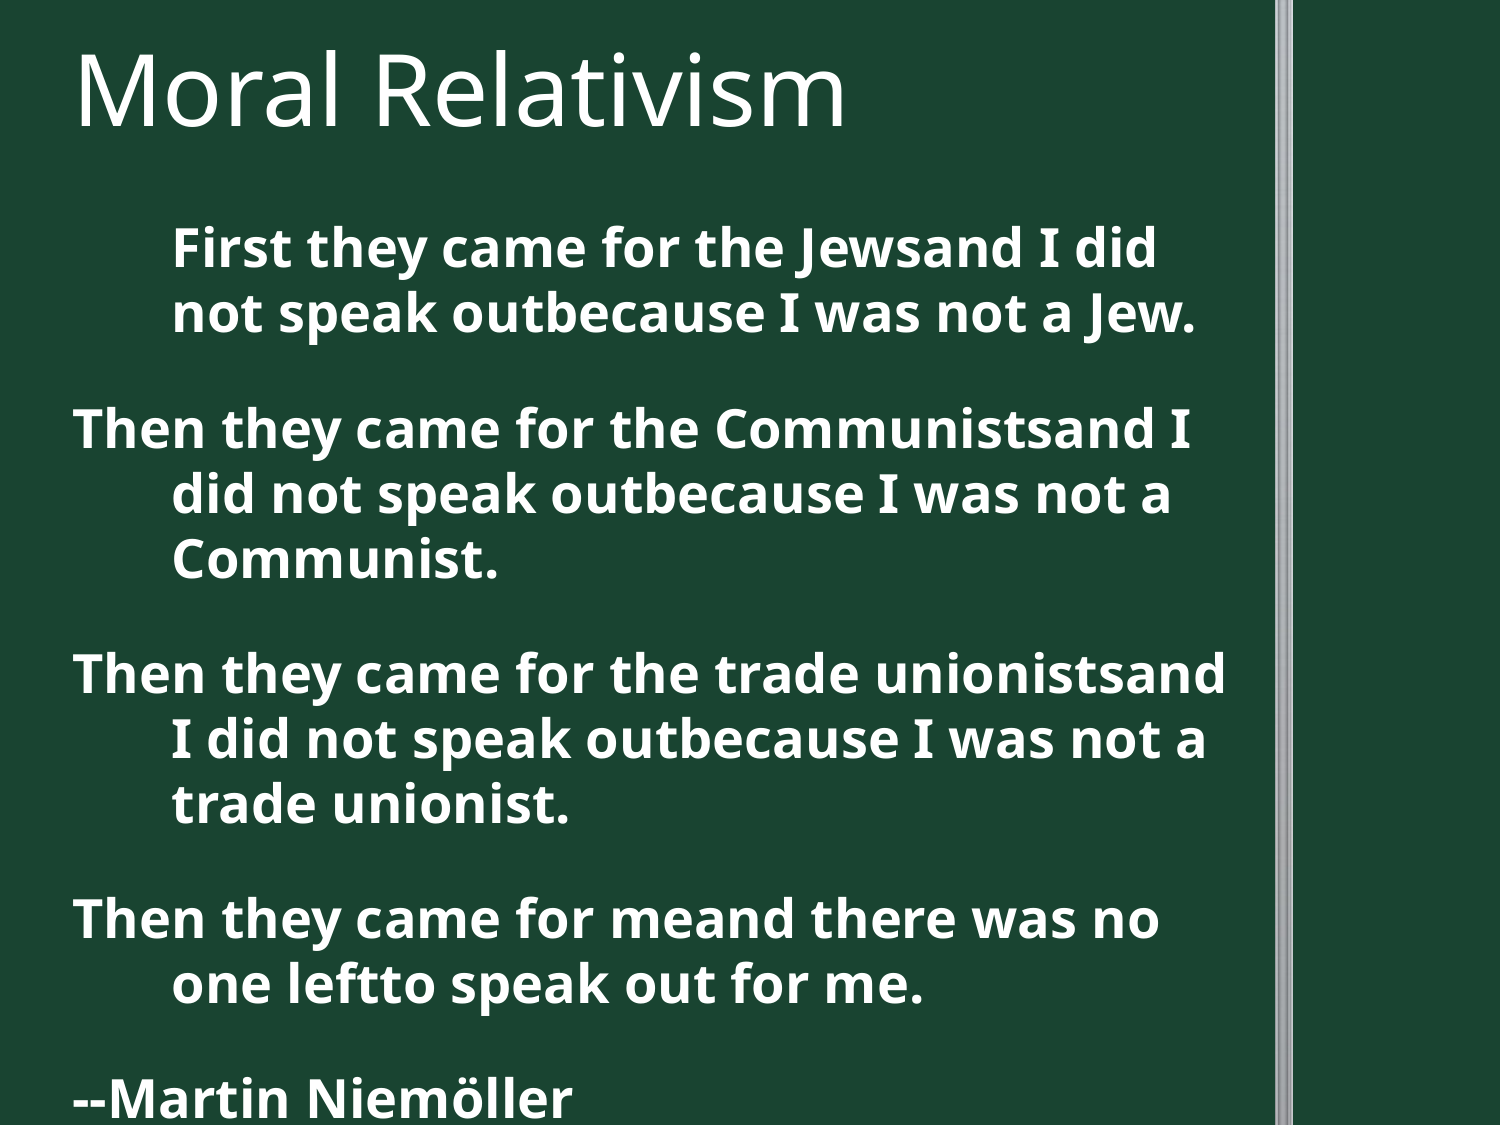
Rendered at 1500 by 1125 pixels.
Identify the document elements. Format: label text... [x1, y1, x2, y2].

list First they came for the Jews and I did not speak out because I was not a Jew. Then they came for the Communists and I did not speak out because I was not a Communist. Then they came for the trade unionists and I did not speak out because I was not a trade unionist. Then they came for me and there was no one left to speak out for me. --Martin Niemöller [57, 206, 1268, 1125]
title Moral Relativism [57, 25, 1220, 146]
picture [1275, 0, 1293, 1125]
